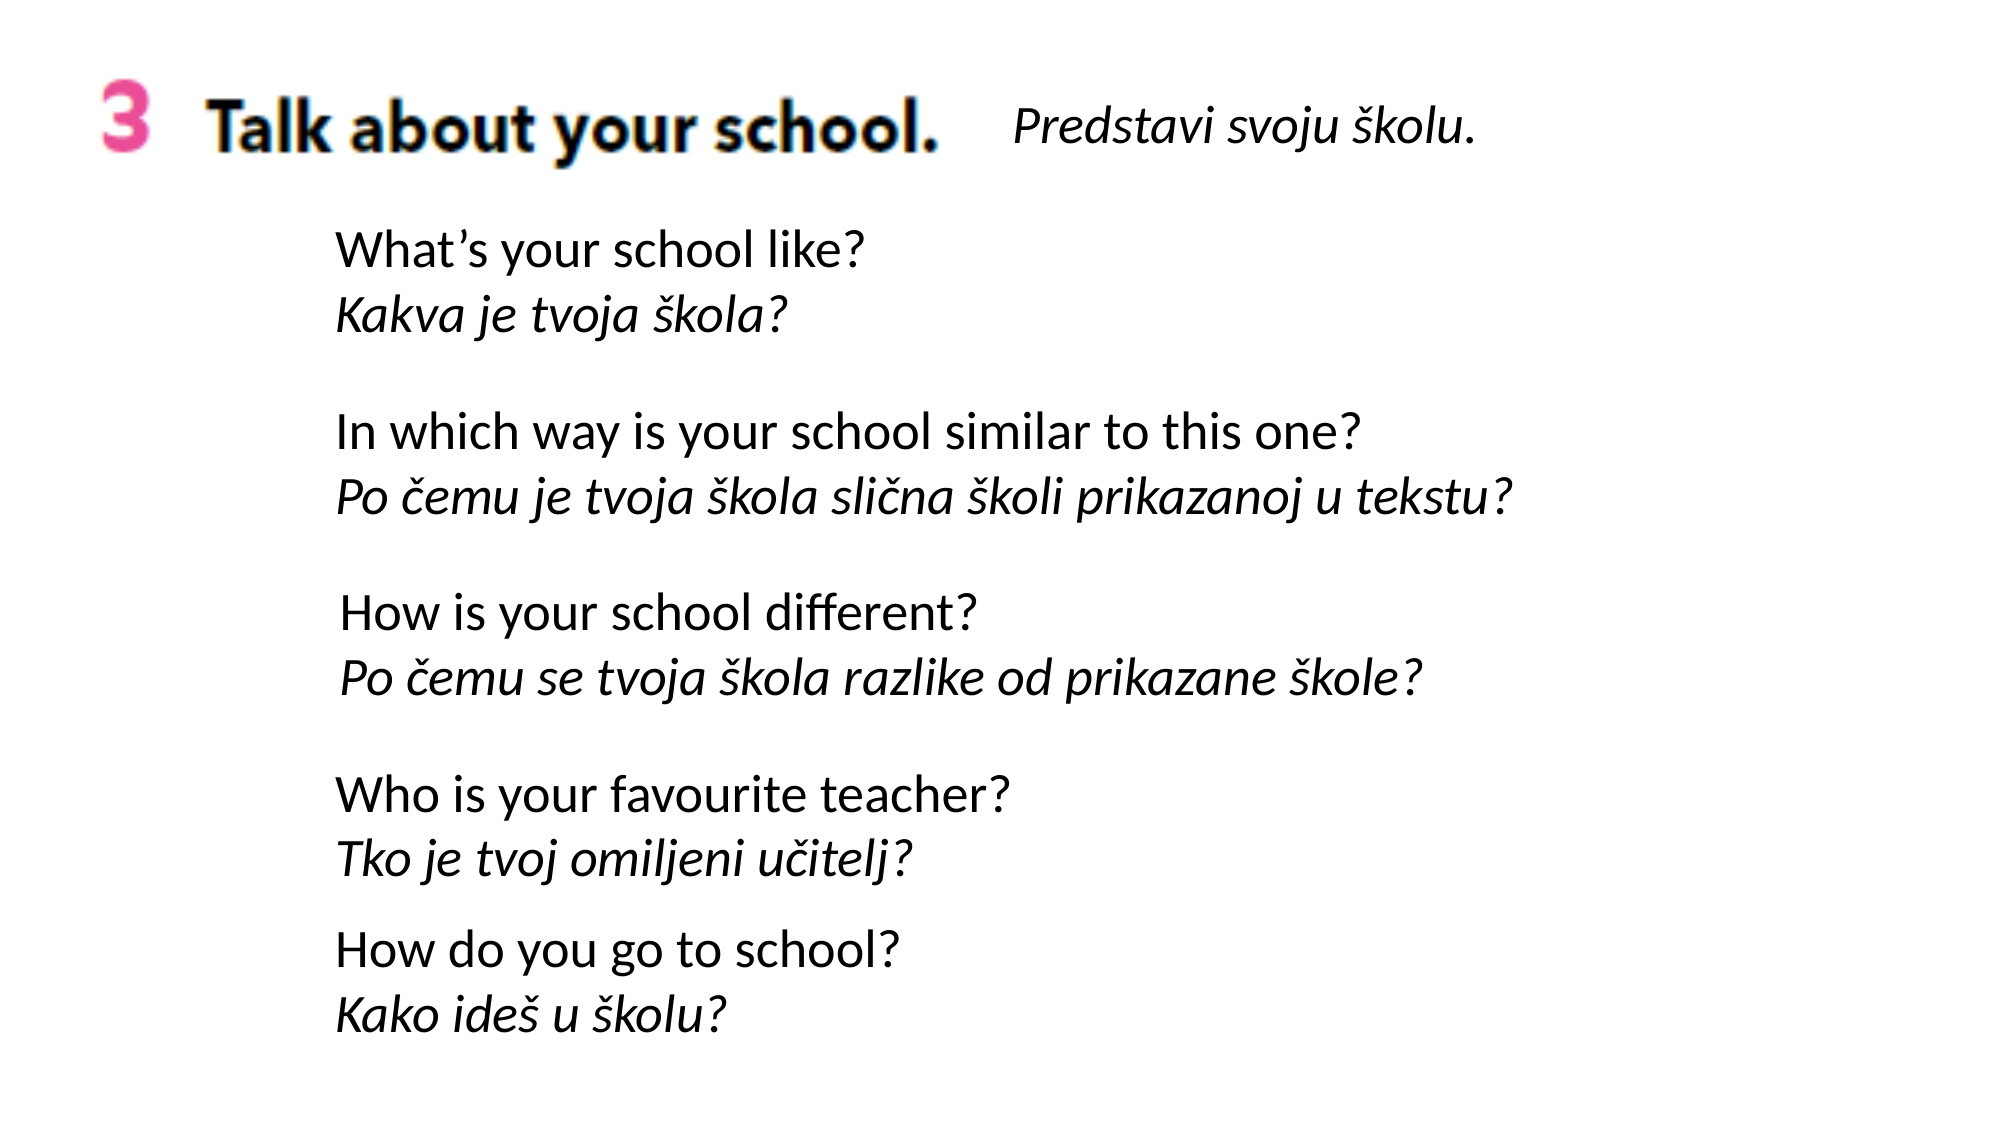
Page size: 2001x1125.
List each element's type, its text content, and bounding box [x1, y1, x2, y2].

text_box In which way is your school similar to this one? Po čemu je tvoja škola slična školi prikazanoj u tekstu? [320, 387, 1675, 533]
picture [36, 44, 998, 200]
text_box How is your school different? Po čemu se tvoja škola razlike od prikazane škole? [324, 569, 1442, 714]
text_box Who is your favourite teacher? Tko je tvoj omiljeni učitelj? [320, 750, 1675, 896]
text_box How do you go to school? Kako ideš u školu? [320, 905, 1675, 1051]
text_box Predstavi svoju školu. [998, 82, 1906, 162]
text_box What’s your school like? Kakva je tvoja škola? [320, 206, 1675, 351]
